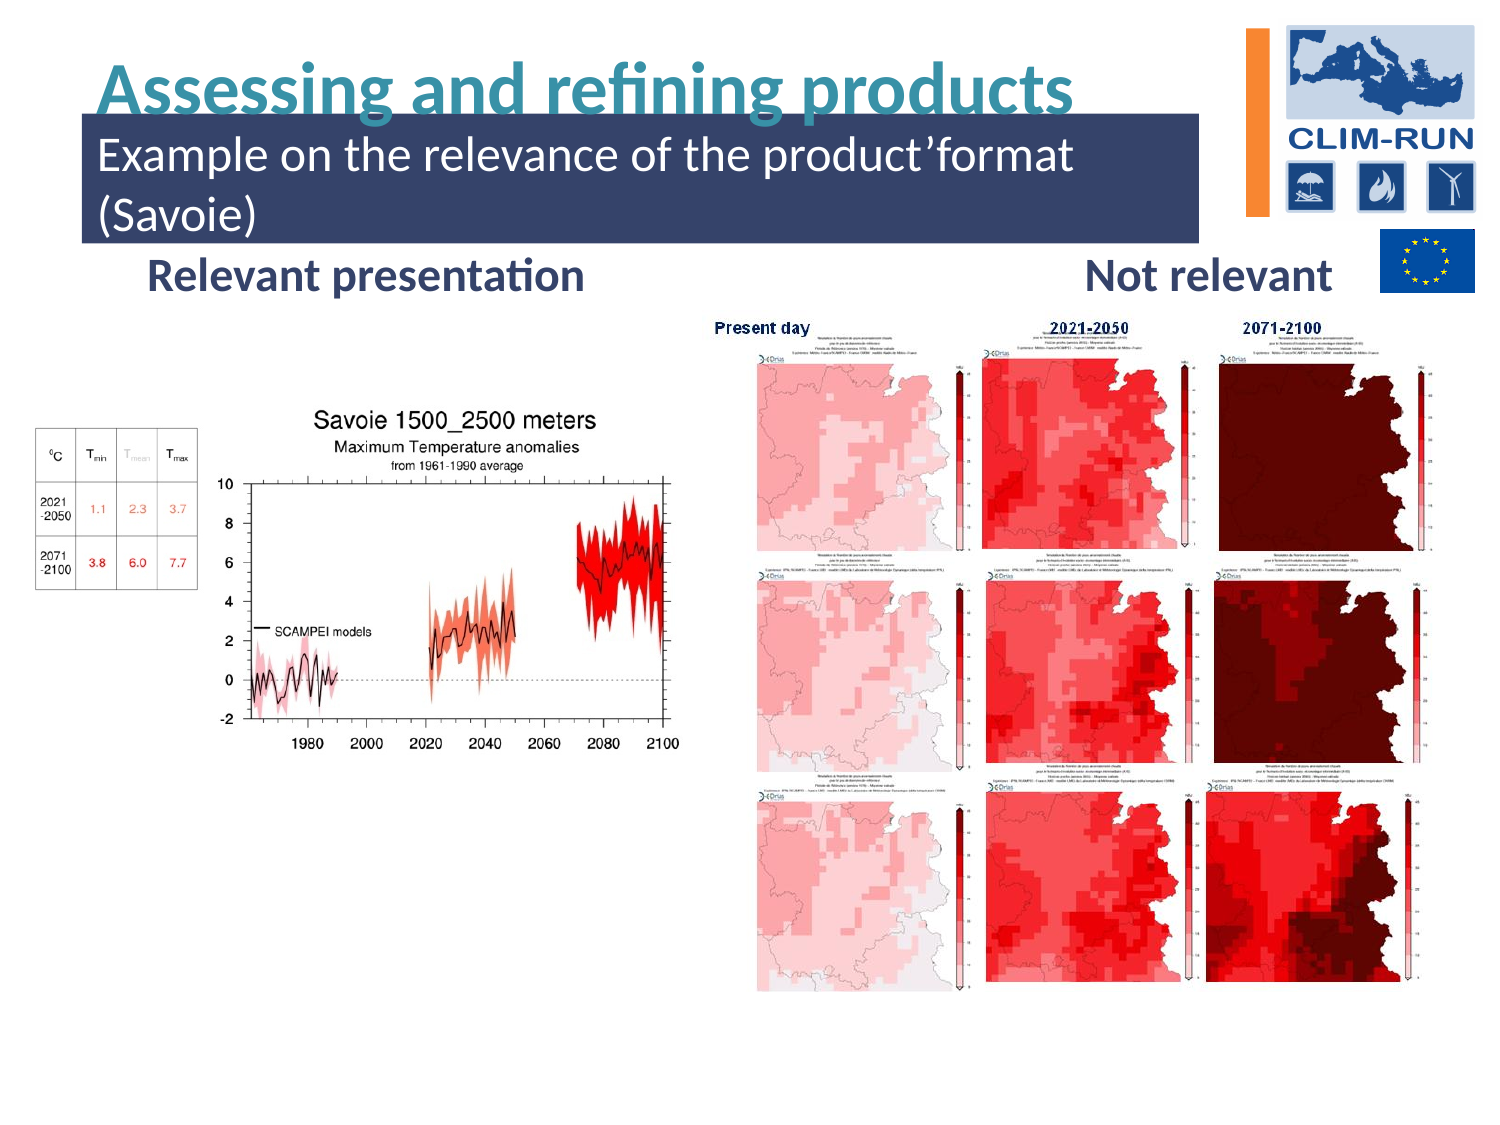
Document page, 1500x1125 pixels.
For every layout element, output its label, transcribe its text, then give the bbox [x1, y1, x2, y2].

picture [1278, 18, 1483, 221]
picture [702, 305, 1500, 993]
picture [13, 371, 698, 788]
picture [1424, 229, 1475, 293]
text_box [0, 309, 700, 916]
text_box Relevant presentation Not relevant [0, 137, 1424, 309]
title Assessing and refining products [81, 21, 1200, 137]
